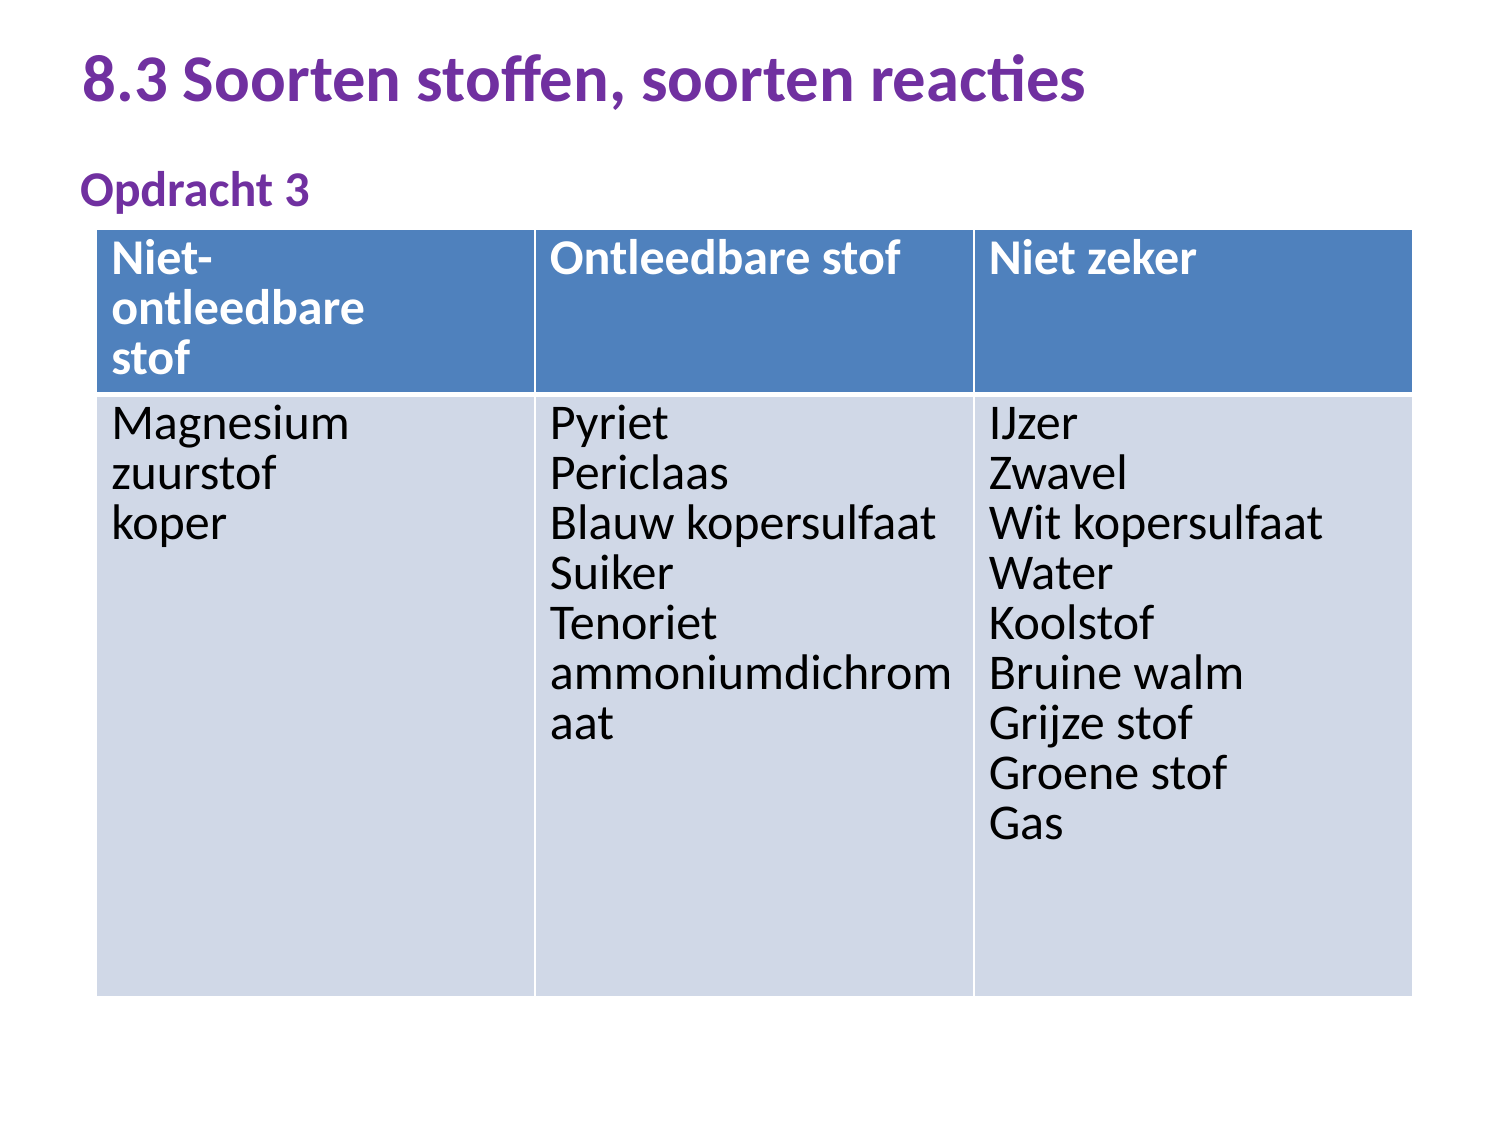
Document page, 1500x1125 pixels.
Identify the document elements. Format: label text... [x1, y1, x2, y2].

table_header Niet- ontleedbare stof [97, 230, 534, 392]
table_header Ontleedbare stof [536, 230, 973, 392]
table_cell IJzer Zwavel Wit kopersulfaat Water Koolstof Bruine walm Grijze stof Groene stof Gas [975, 397, 1412, 996]
table_cell Magnesium zuurstof koper [97, 397, 534, 996]
table_cell Pyriet Periclaas Blauw kopersulfaat Suiker Tenoriet ammoniumdichromaat [536, 397, 973, 996]
list Opdracht 3 [64, 148, 1468, 1088]
title 8.3 Soorten stoffen, soorten reacties [67, 26, 1466, 125]
table_header Niet zeker [975, 230, 1412, 392]
